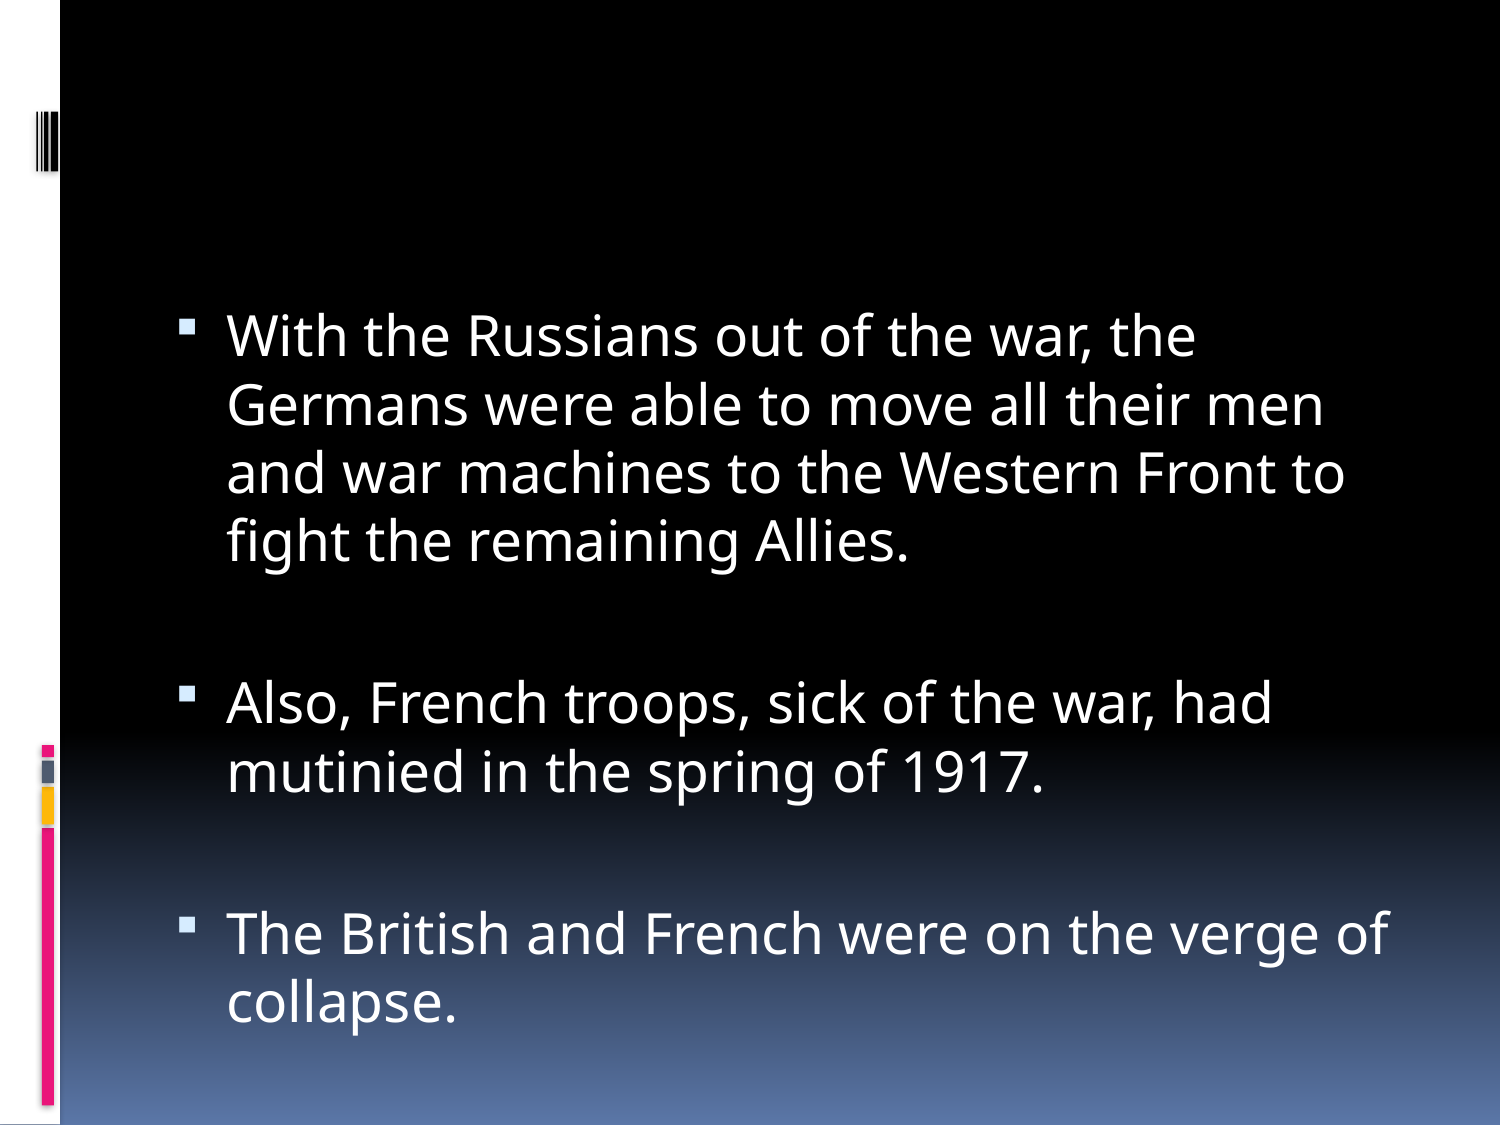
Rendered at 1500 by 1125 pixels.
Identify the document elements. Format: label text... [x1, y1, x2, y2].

list With the Russians out of the war, the Germans were able to move all their men and war machines to the Western Front to fight the remaining Allies. Also, French troops, sick of the war, had mutinied in the spring of 1917. The British and French were on the verge of collapse. [150, 292, 1425, 1043]
